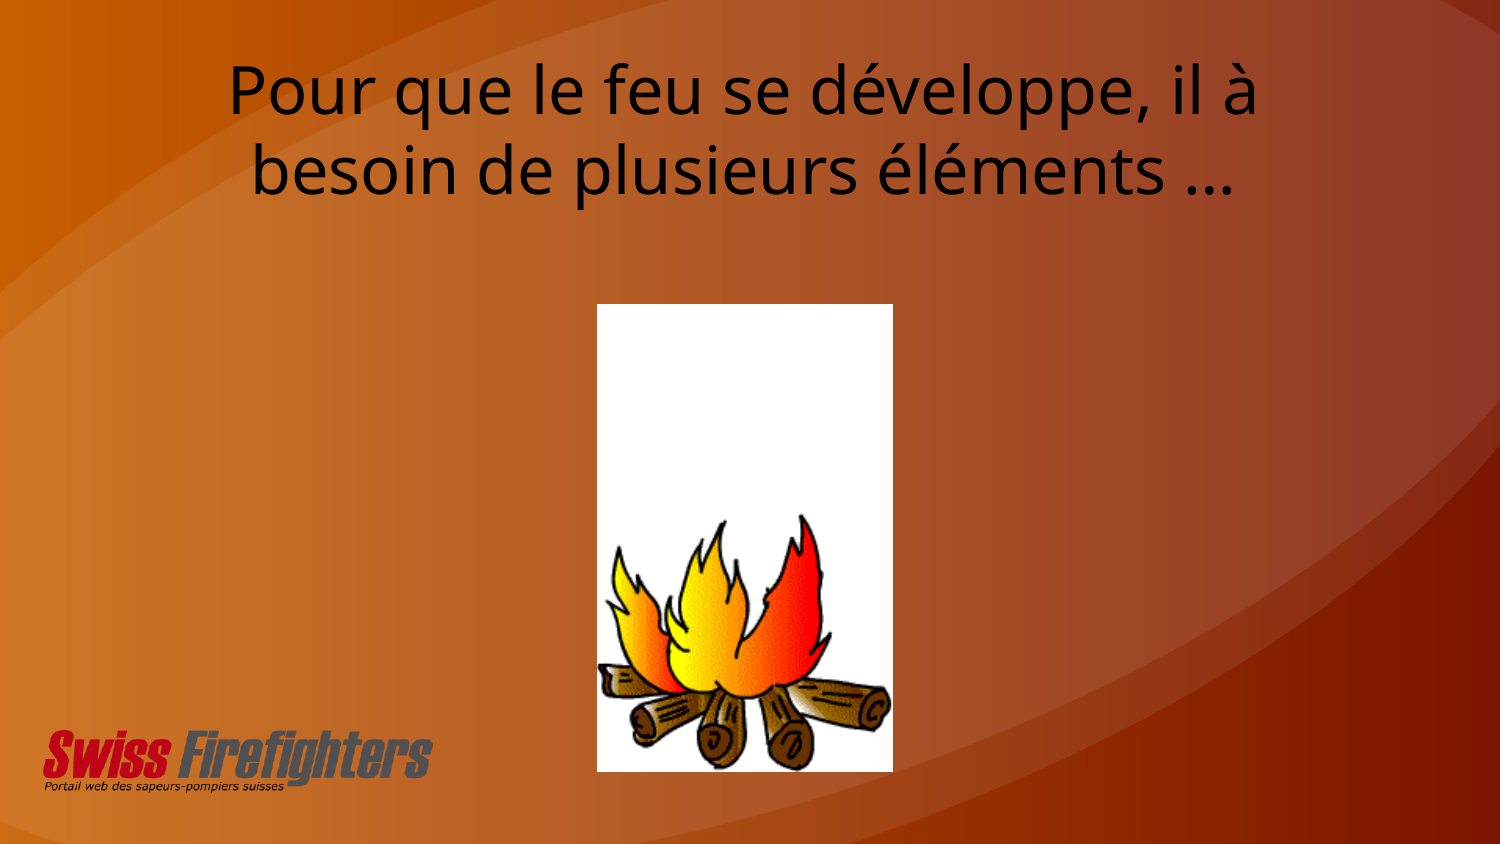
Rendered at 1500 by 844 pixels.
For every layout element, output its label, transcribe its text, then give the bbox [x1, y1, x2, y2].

title Pour que le feu se développe, il à besoin de plusieurs éléments … [105, 33, 1383, 216]
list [34, 720, 439, 801]
picture [0, 0, 1500, 844]
